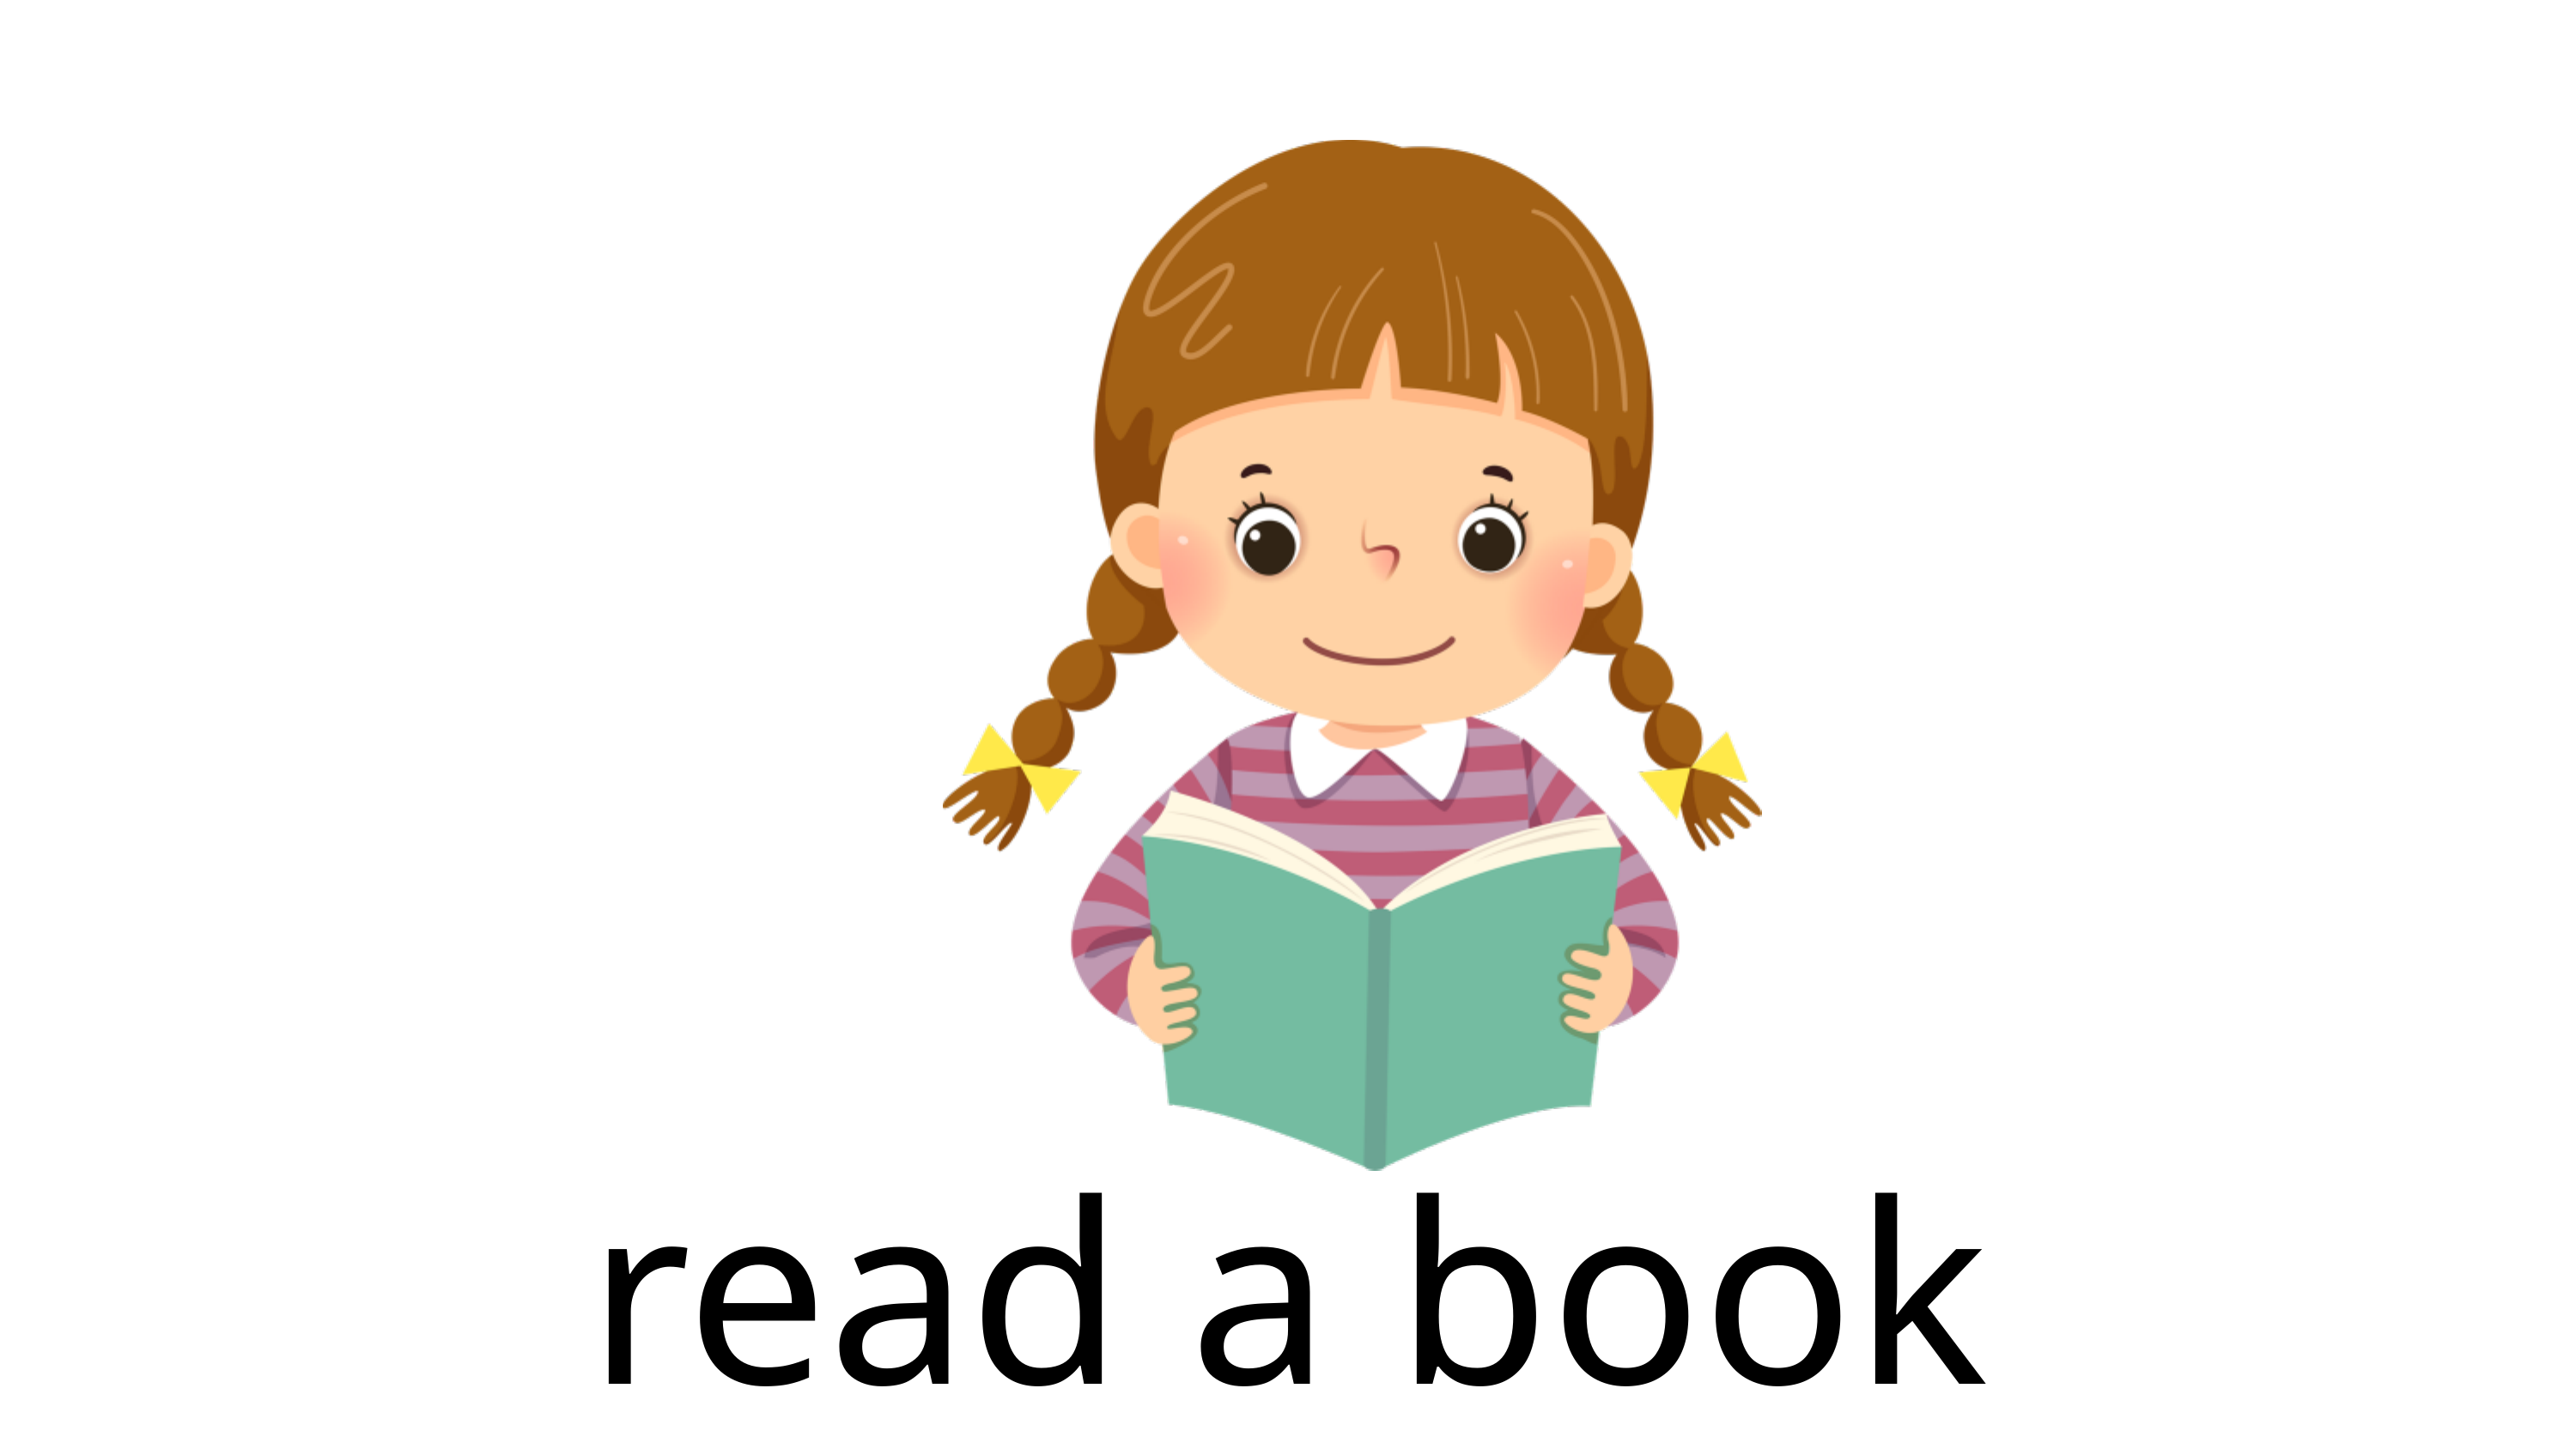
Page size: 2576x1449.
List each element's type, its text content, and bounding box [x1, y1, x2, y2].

picture [942, 140, 1763, 1171]
text_box read a book [350, 1208, 2226, 1435]
